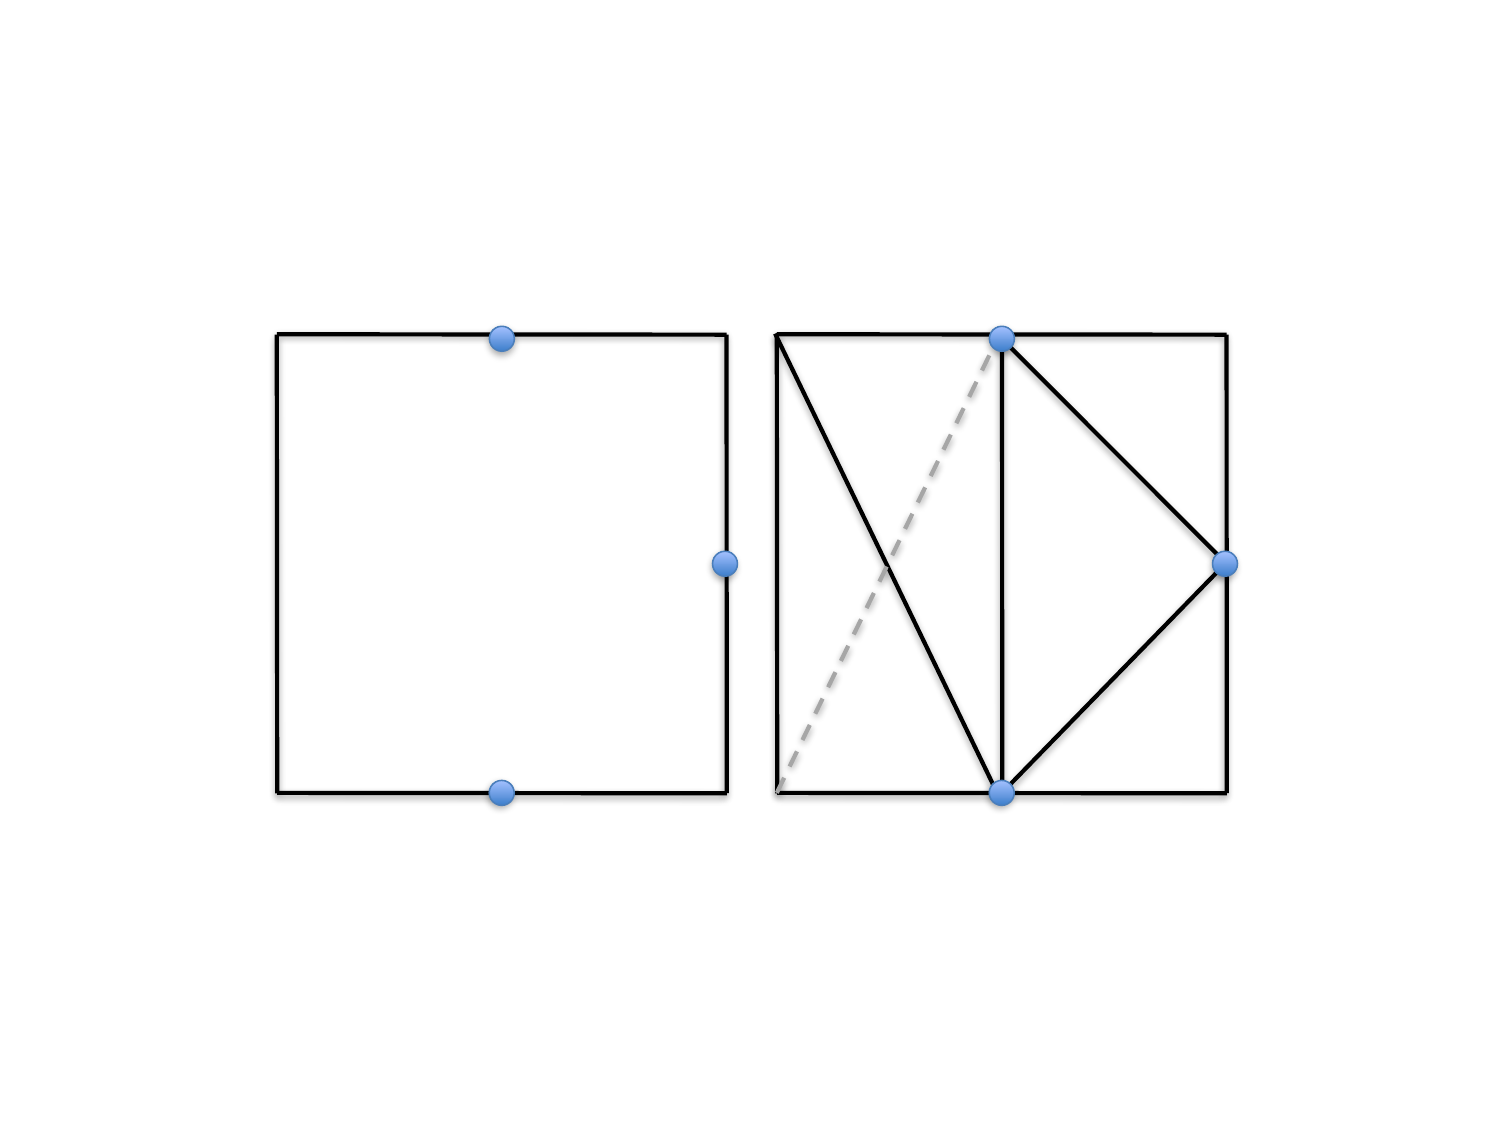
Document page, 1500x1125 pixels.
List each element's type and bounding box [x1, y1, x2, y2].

text_box [276, 326, 1238, 806]
text_box [776, 347, 994, 794]
